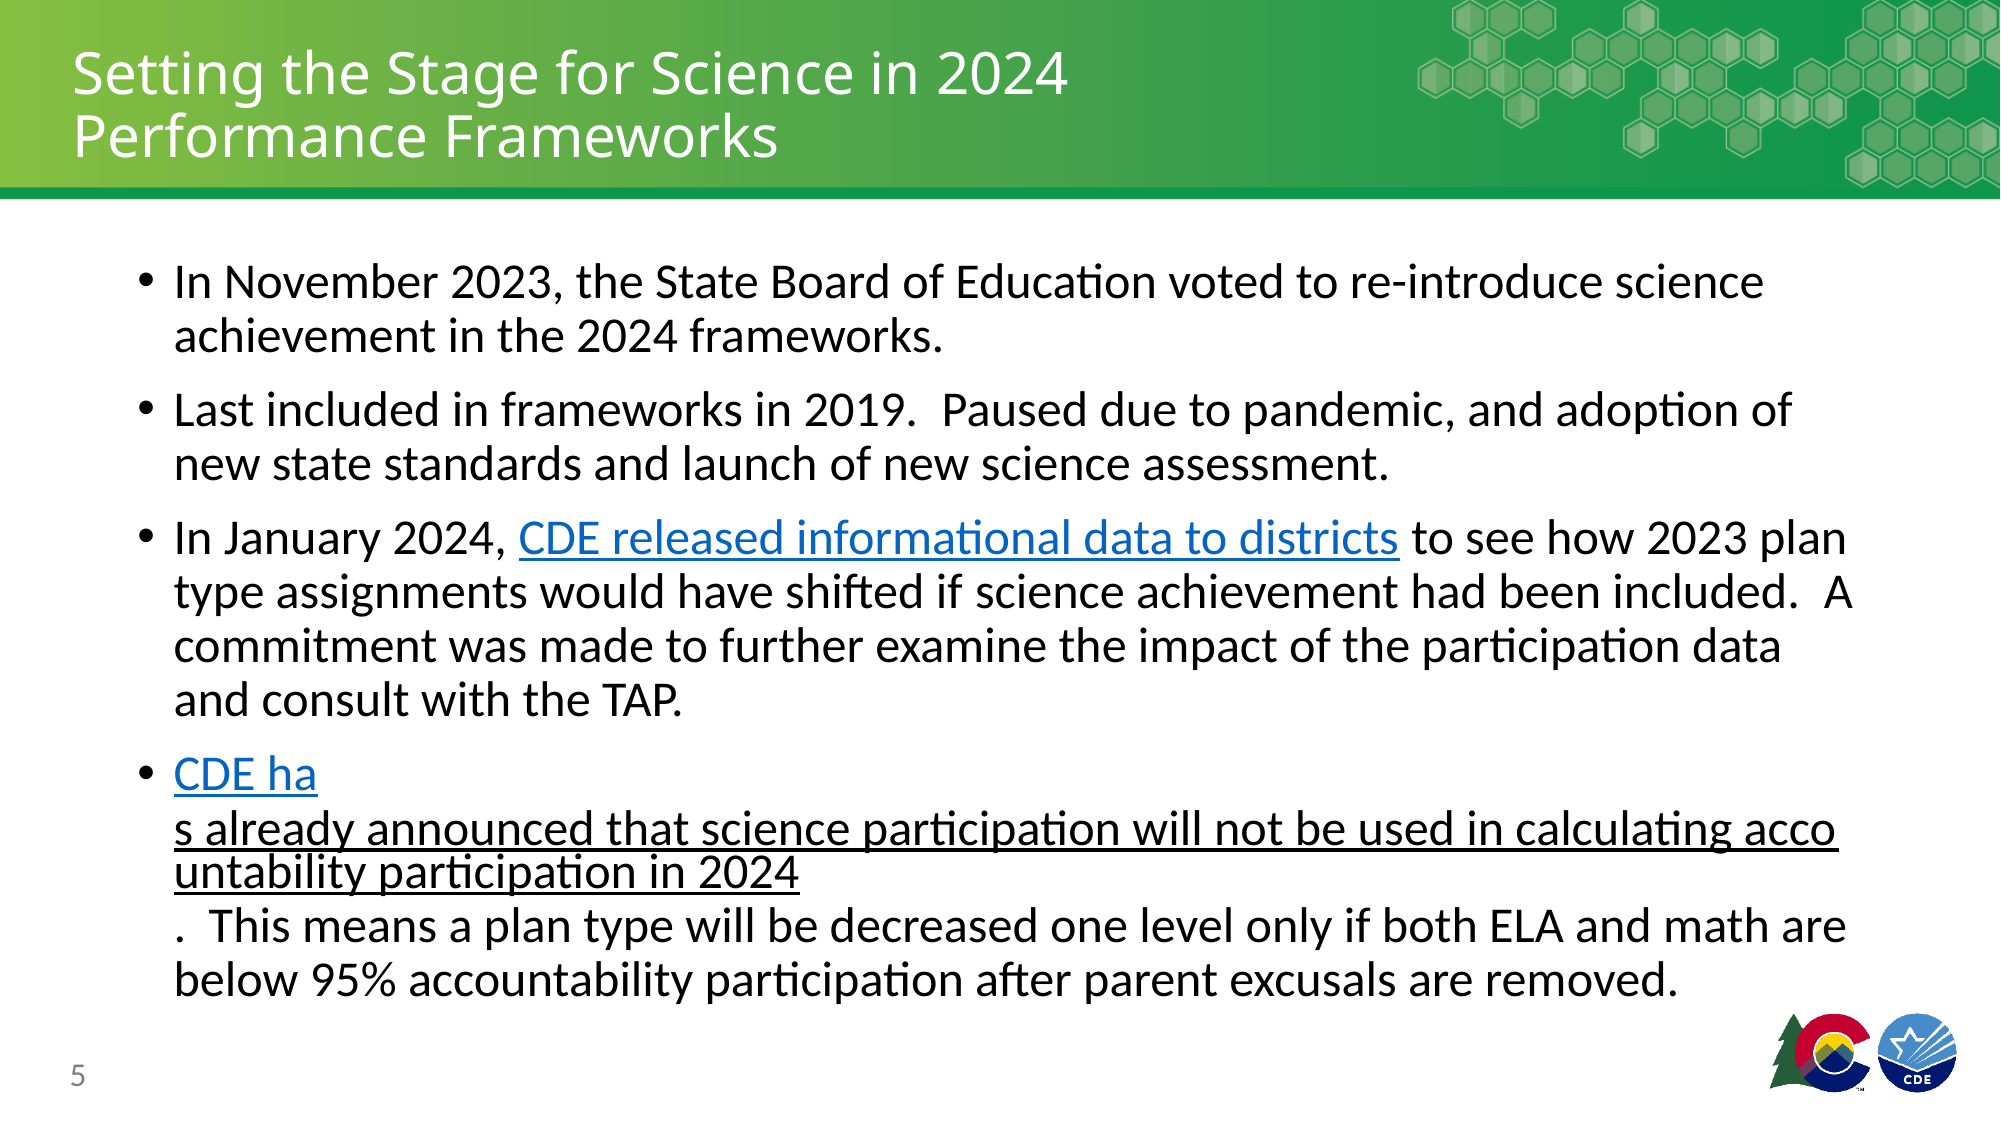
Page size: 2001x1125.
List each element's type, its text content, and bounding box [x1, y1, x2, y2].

list In November 2023, the State Board of Education voted to re-introduce science achievement in the 2024 frameworks. Last included in frameworks in 2019. Paused due to pandemic, and adoption of new state standards and launch of new science assessment. In January 2024, CDE released informational data to districts to see how 2023 plan type assignments would have shifted if science achievement had been included. A commitment was made to further examine the impact of the participation data and consult with the TAP. CDE has already announced that science participation will not be used in calculating accountability participation in 2024. This means a plan type will be decreased one level only if both ELA and math are below 95% accountability participation after parent excusals are removed. [137, 254, 1863, 969]
picture [0, 0, 2000, 200]
title Setting the Stage for Science in 2024 Performance Frameworks [72, 33, 1382, 182]
picture [1768, 1012, 1957, 1093]
slide_number 5 [54, 1042, 505, 1103]
